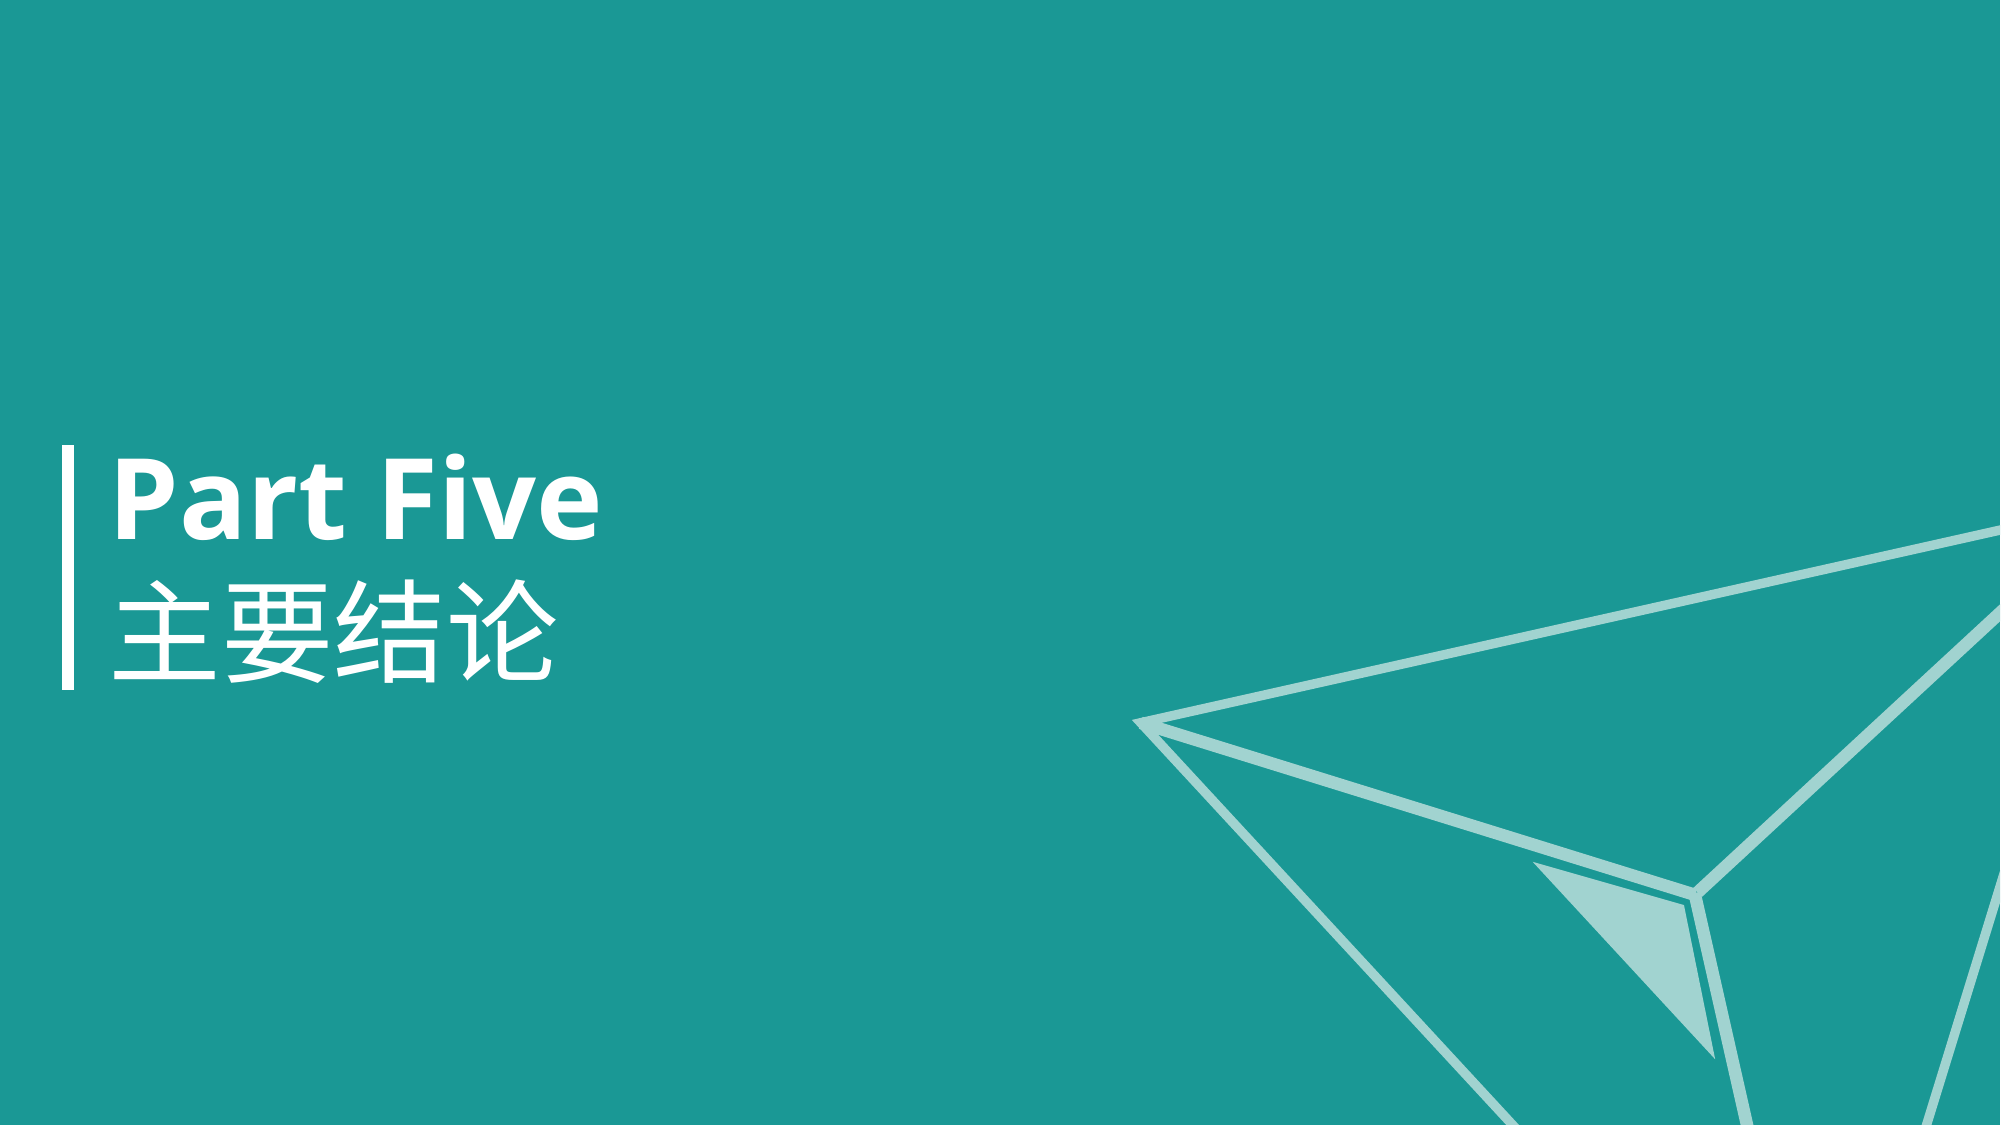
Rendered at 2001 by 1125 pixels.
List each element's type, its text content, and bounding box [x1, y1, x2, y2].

text_box Part Five 主要结论 [94, 419, 1050, 705]
